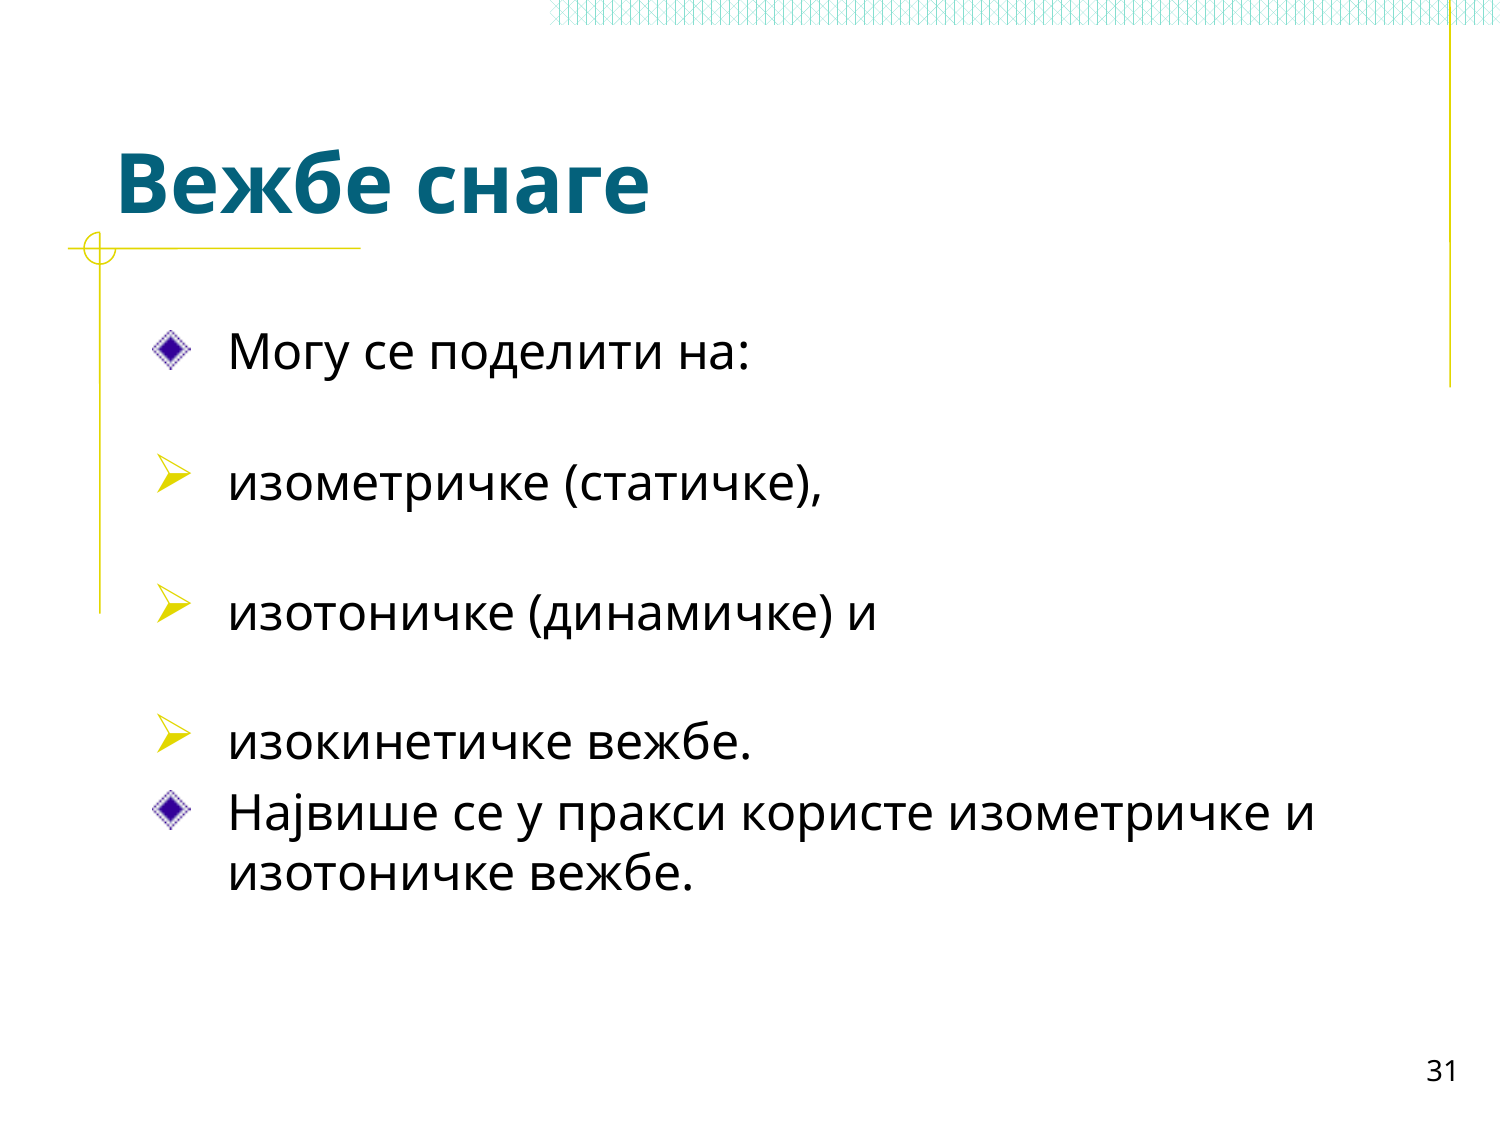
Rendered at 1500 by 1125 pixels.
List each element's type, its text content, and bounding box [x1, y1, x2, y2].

list Могу се поделити на: изометричке (статичке), изотоничке (динамичке) и изокинетичке вежбе. Највише се у пракси користе изометричке и изотоничке вежбе. [137, 312, 1413, 988]
title Вежбе снаге [99, 49, 1376, 238]
picture [152, 330, 191, 370]
slide_number 31 [1162, 1025, 1475, 1100]
picture [152, 790, 191, 830]
